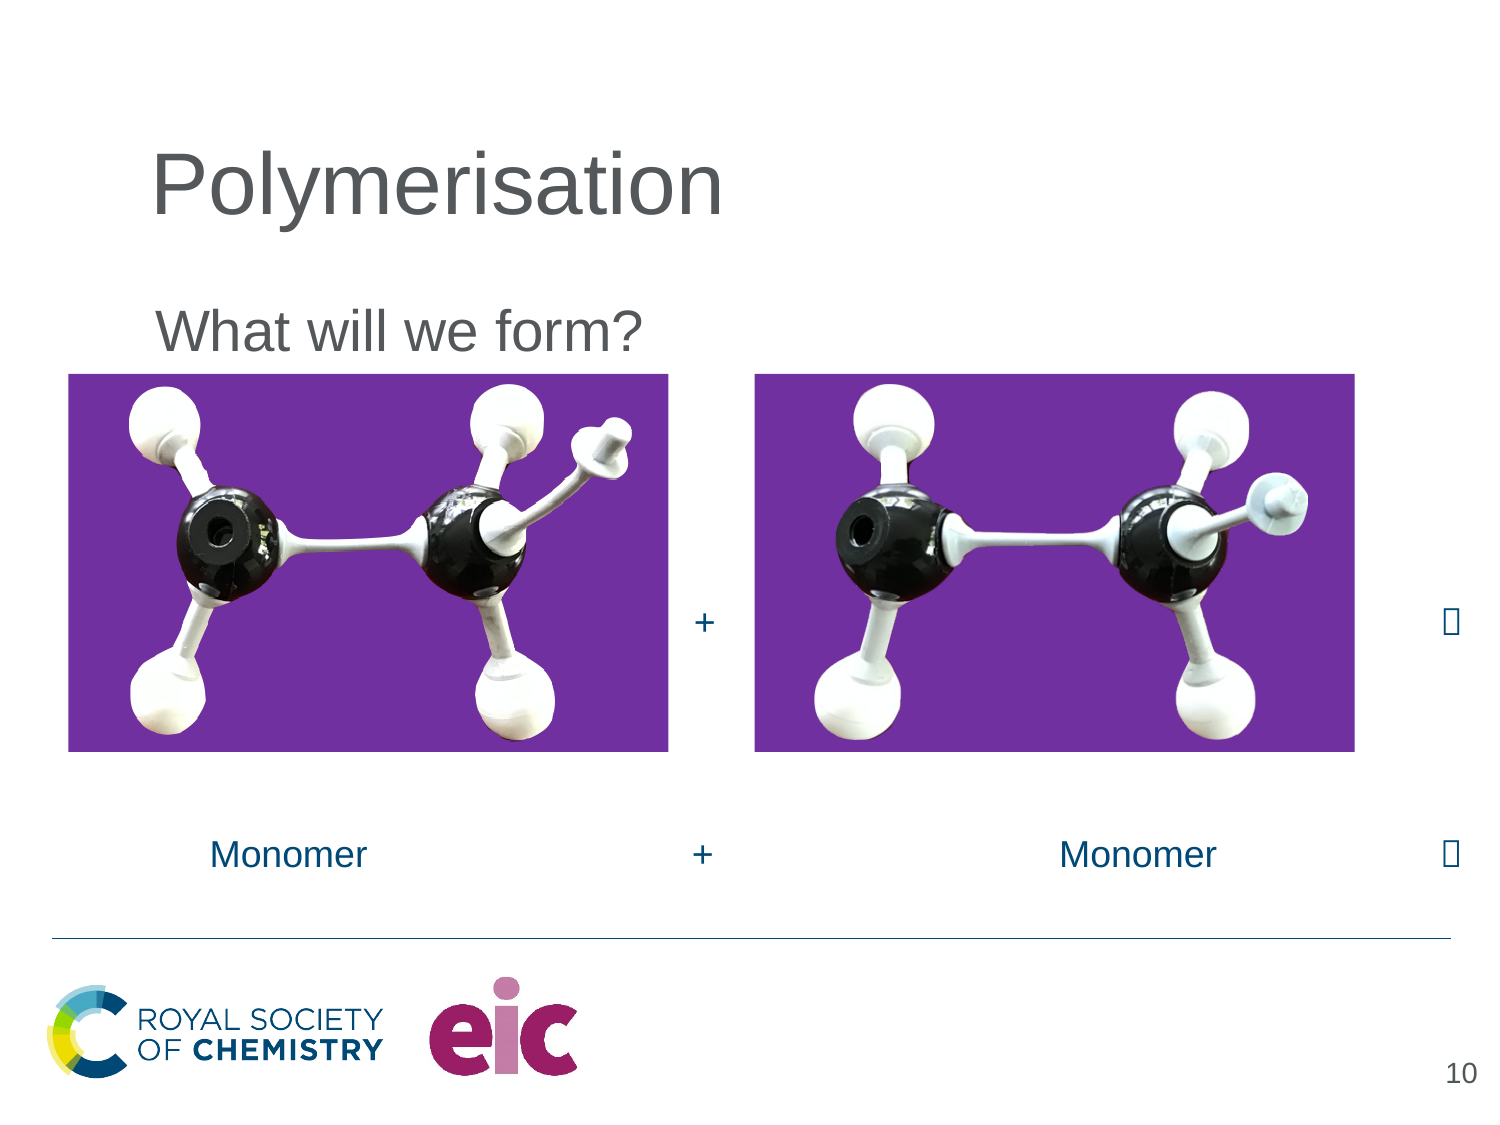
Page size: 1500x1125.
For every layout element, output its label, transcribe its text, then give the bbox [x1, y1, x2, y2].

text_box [68, 373, 669, 752]
list 10 [1423, 1046, 1500, 1125]
list What will we form? [139, 285, 1284, 971]
text_box Monomer + Monomer  [194, 822, 1500, 882]
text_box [754, 373, 1355, 752]
text_box +  [1355, 591, 1488, 651]
list Polymerisation [135, 119, 1282, 297]
text_box +  [679, 591, 754, 651]
picture [0, 938, 583, 1125]
